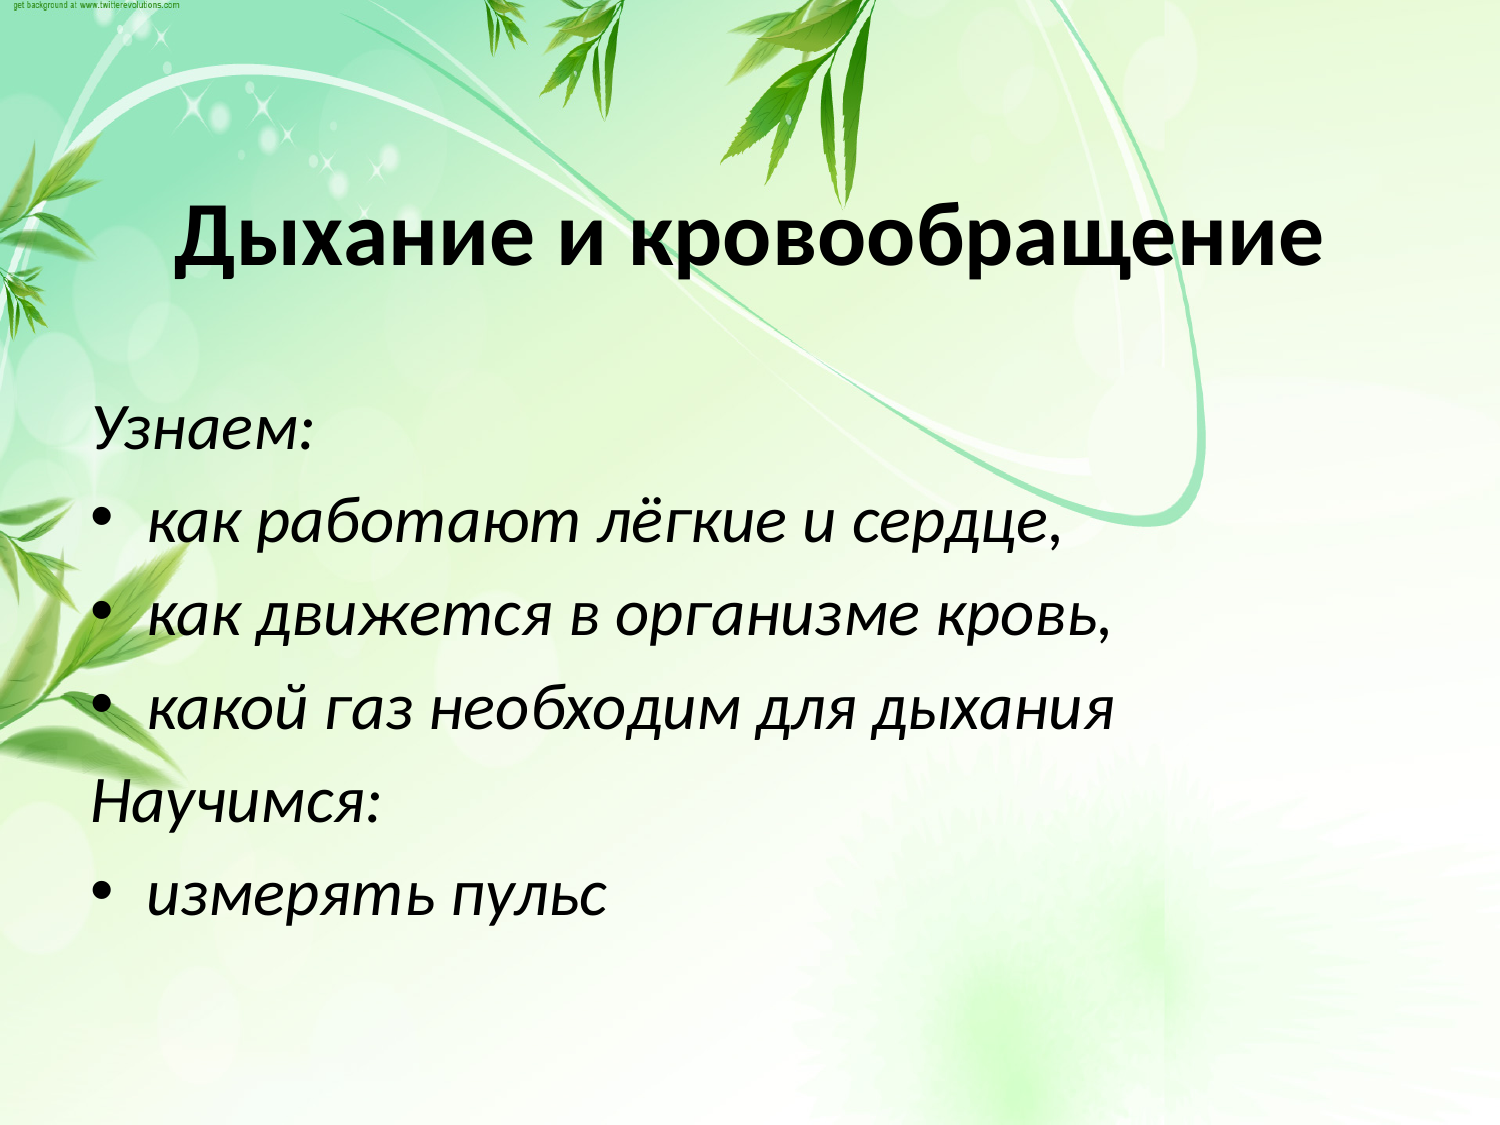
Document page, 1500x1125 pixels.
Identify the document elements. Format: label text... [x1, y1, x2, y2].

list Узнаем: как работают лёгкие и сердце, как движется в организме кровь, какой газ необходим для дыхания Научимся: измерять пульс [75, 375, 1425, 1005]
picture [0, 0, 1500, 1125]
title Дыхание и кровообращение [75, 105, 1425, 352]
